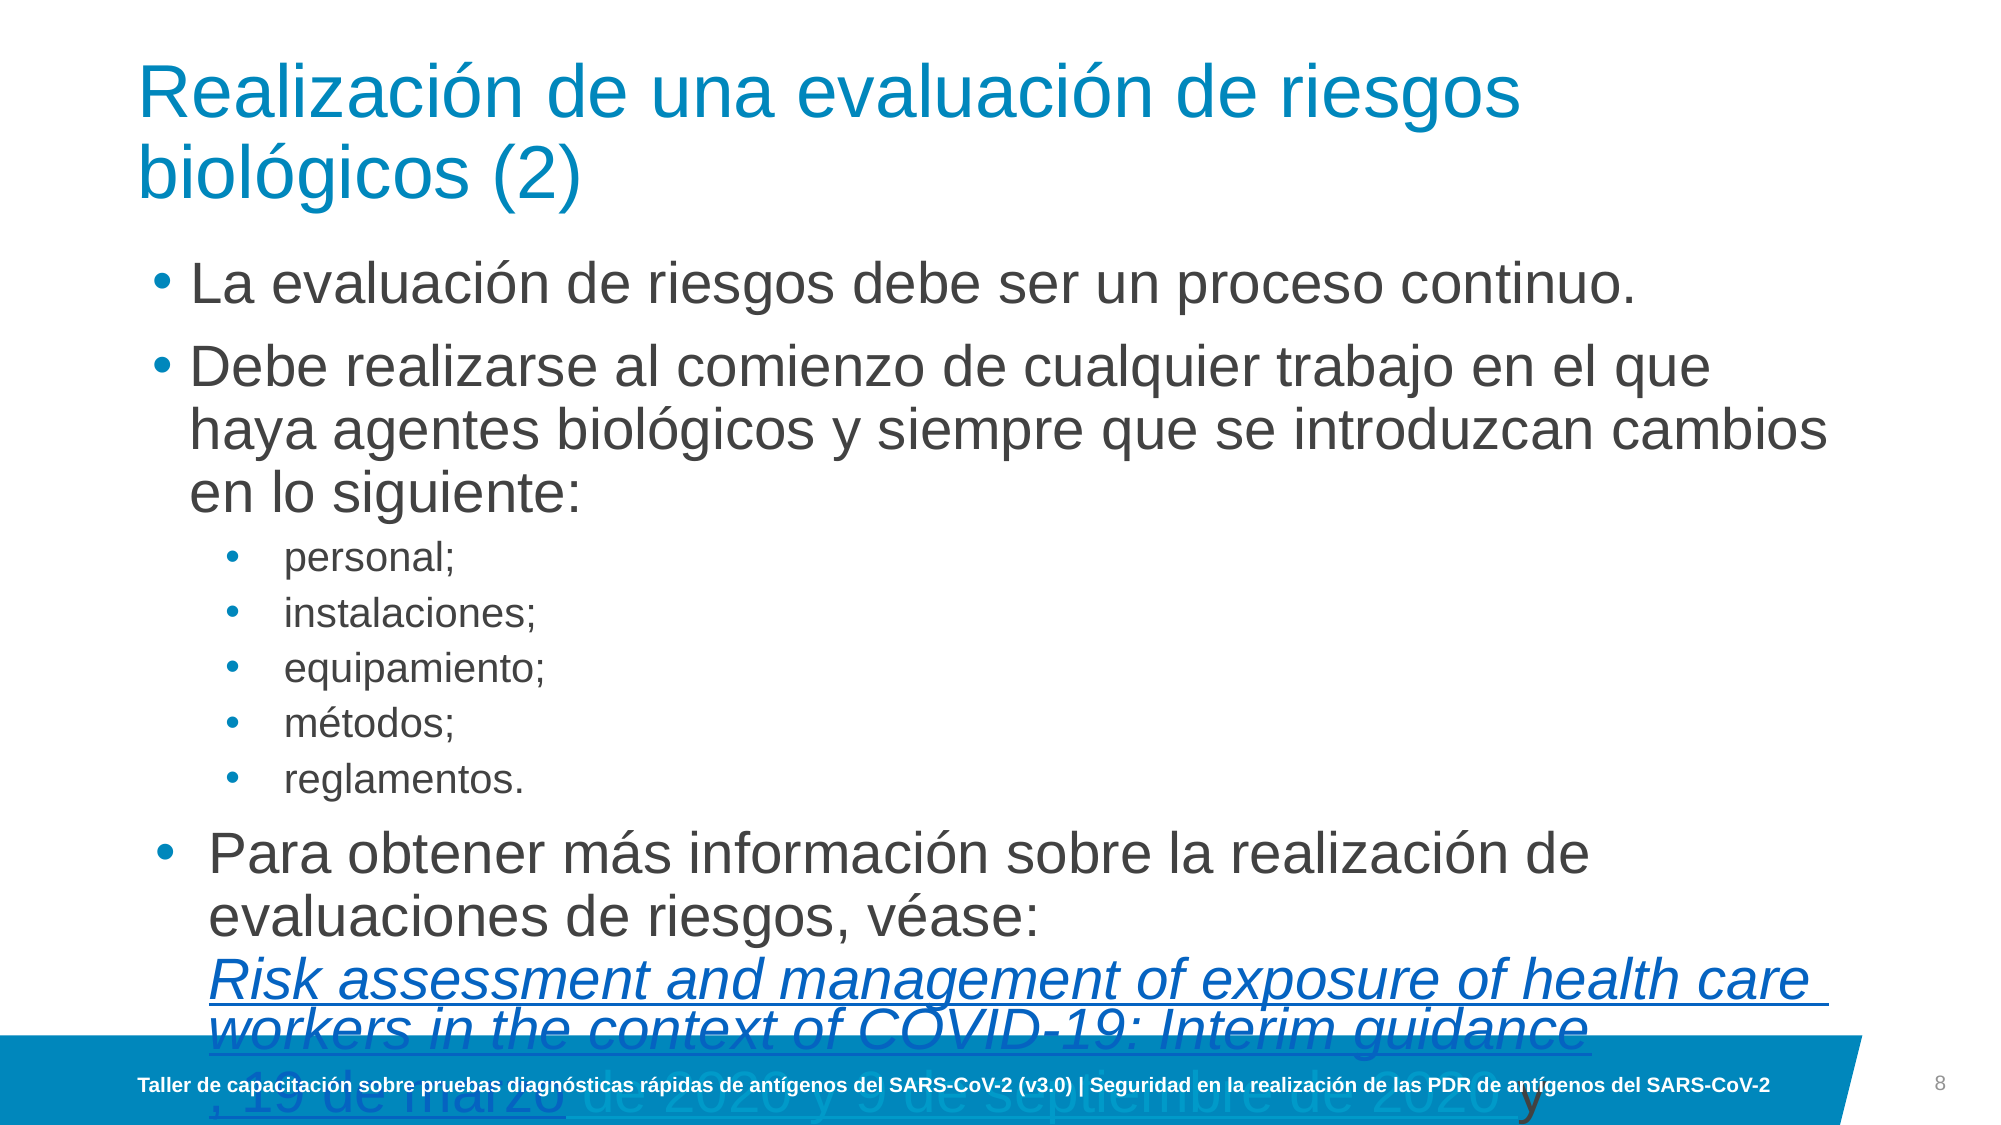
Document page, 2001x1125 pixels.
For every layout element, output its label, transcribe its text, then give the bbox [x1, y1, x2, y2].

picture [903, 1035, 909, 1042]
picture [305, 1035, 312, 1042]
picture [932, 1035, 939, 1042]
picture [737, 1035, 751, 1042]
picture [964, 1035, 970, 1042]
picture [317, 1035, 323, 1042]
slide_number 8 [1862, 1035, 1947, 1125]
title Realización de una evaluación de riesgos biológicos (2) [137, 59, 1863, 215]
footer Taller de capacitación sobre pruebas diagnósticas rápidas de antígenos del SARS-CoV-2 (v3.0) | Seguridad en la realización de las PDR de antígenos del SARS-CoV-2 [137, 1042, 1815, 1125]
picture [1465, 1035, 1471, 1042]
picture [1115, 1035, 1121, 1042]
picture [401, 1035, 408, 1042]
picture [861, 1035, 867, 1042]
picture [1029, 1035, 1036, 1042]
list La evaluación de riesgos debe ser un proceso continuo. Debe realizarse al comienzo de cualquier trabajo en el que haya agentes biológicos y siempre que se introduzcan cambios en lo siguiente: personal; instalaciones; equipamiento; métodos; reglamentos. Para obtener más información sobre la realización de evaluaciones de riesgos, véase: Risk assessment and management of exposure of health care workers in the context of COVID-19: Interim guidance, 19 de marzo de 2020 y 9 de septiembre de 2020 y Orientaciones sobre la bioseguridad en el laboratorio relacionada con la COVID-19: Orientaciones provisionales, 28 de enero de 2021. [137, 245, 1863, 974]
